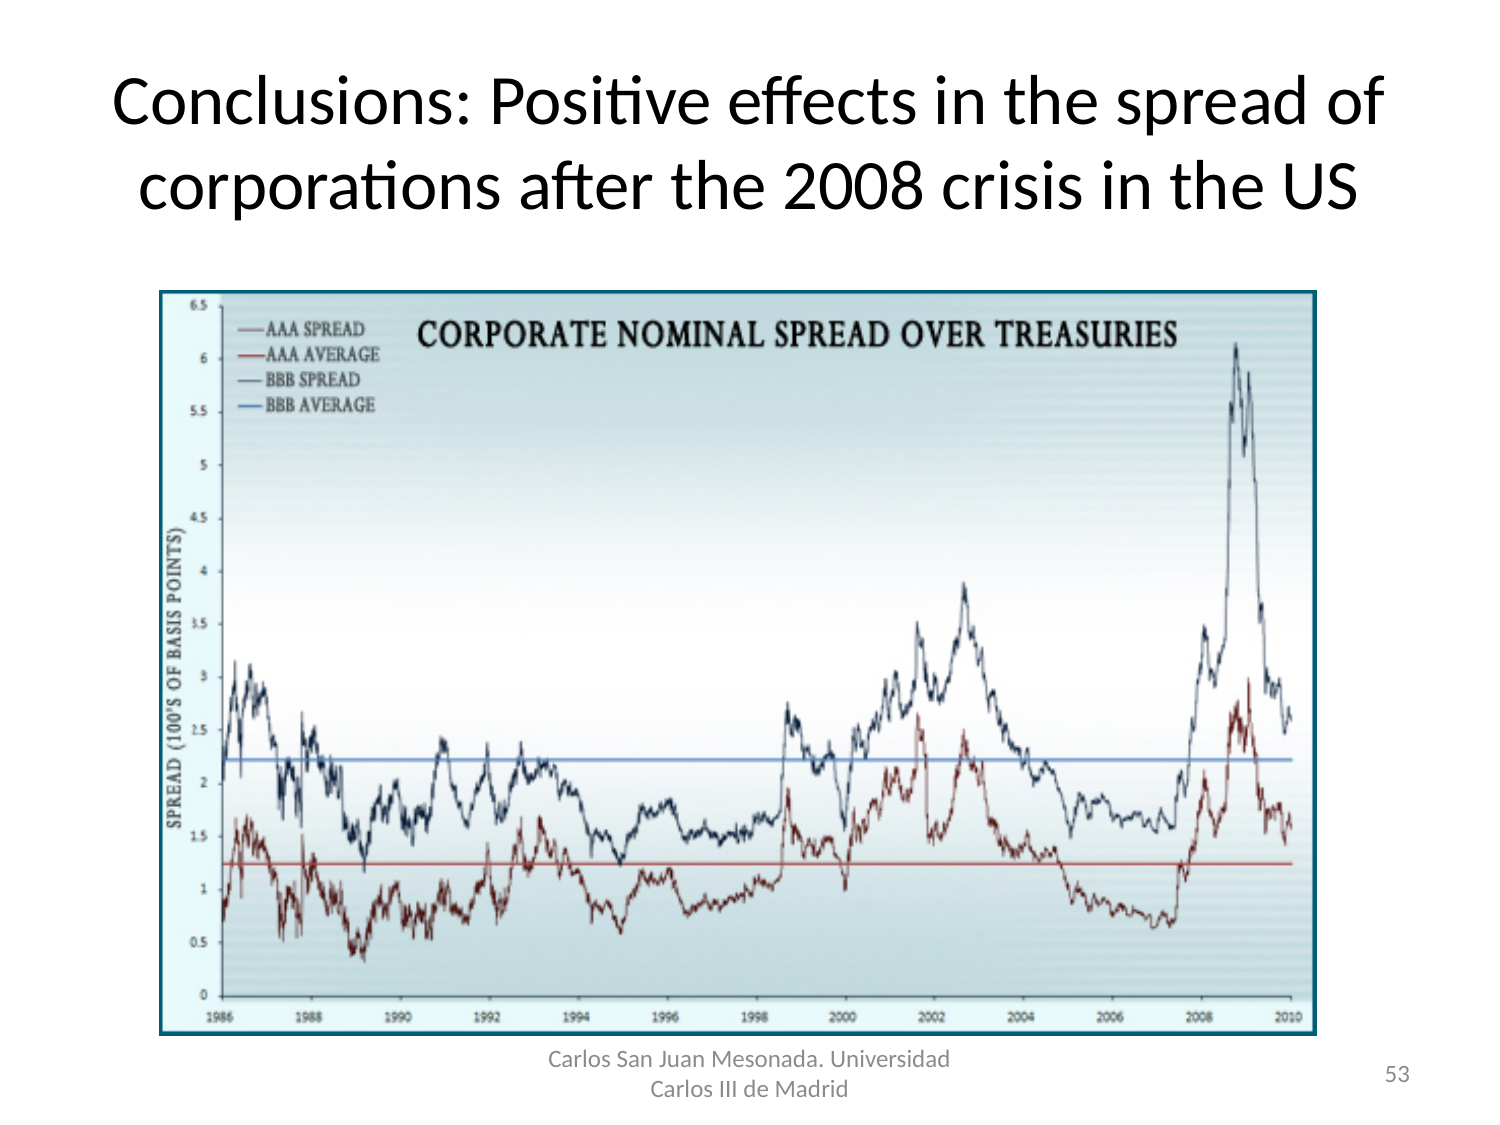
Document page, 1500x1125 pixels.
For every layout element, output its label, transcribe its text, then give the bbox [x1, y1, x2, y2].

slide_number 53 [1074, 1042, 1425, 1103]
title Conclusions: Positive effects in the spread of corporations after the 2008 crisis in the US [74, 44, 1426, 233]
footer Carlos San Juan Mesonada. Universidad Carlos III de Madrid [512, 1044, 988, 1103]
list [159, 290, 1318, 1036]
